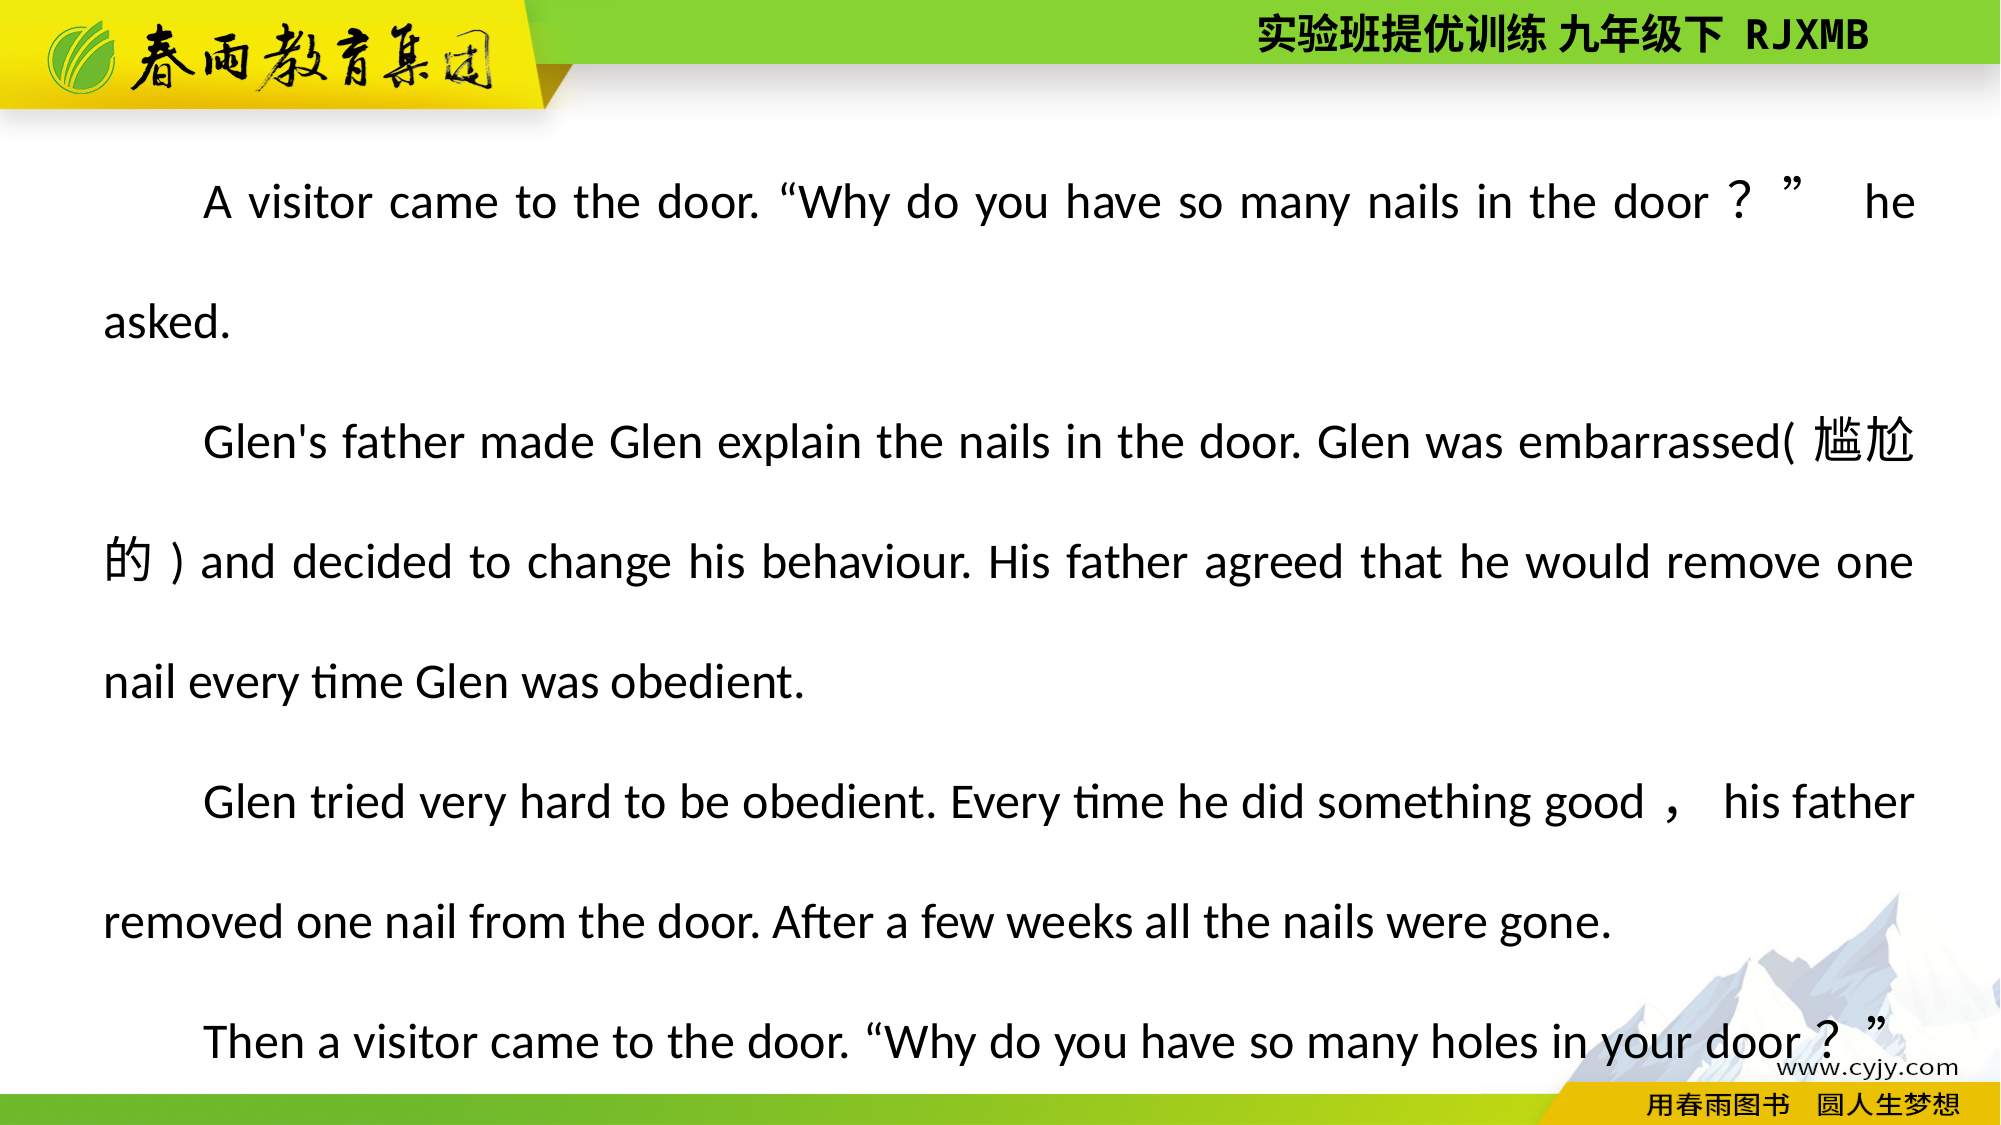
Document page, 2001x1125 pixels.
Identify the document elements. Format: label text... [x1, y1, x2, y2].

picture [0, 0, 2001, 1125]
text_box A visitor came to the door. “Why do you have so many nails in the door？” he asked. Glen's father made Glen explain the nails in the door. Glen was embarrassed(尴尬的) and decided to change his behaviour. His father agreed that he would remove one nail every time Glen was obedient. Glen tried very hard to be obedient. Every time he did something good，his father removed one nail from the door. After a few weeks all the nails were gone. Then a visitor came to the door. “Why do you have so many holes in your door？” he asked. [88, 100, 1931, 1125]
